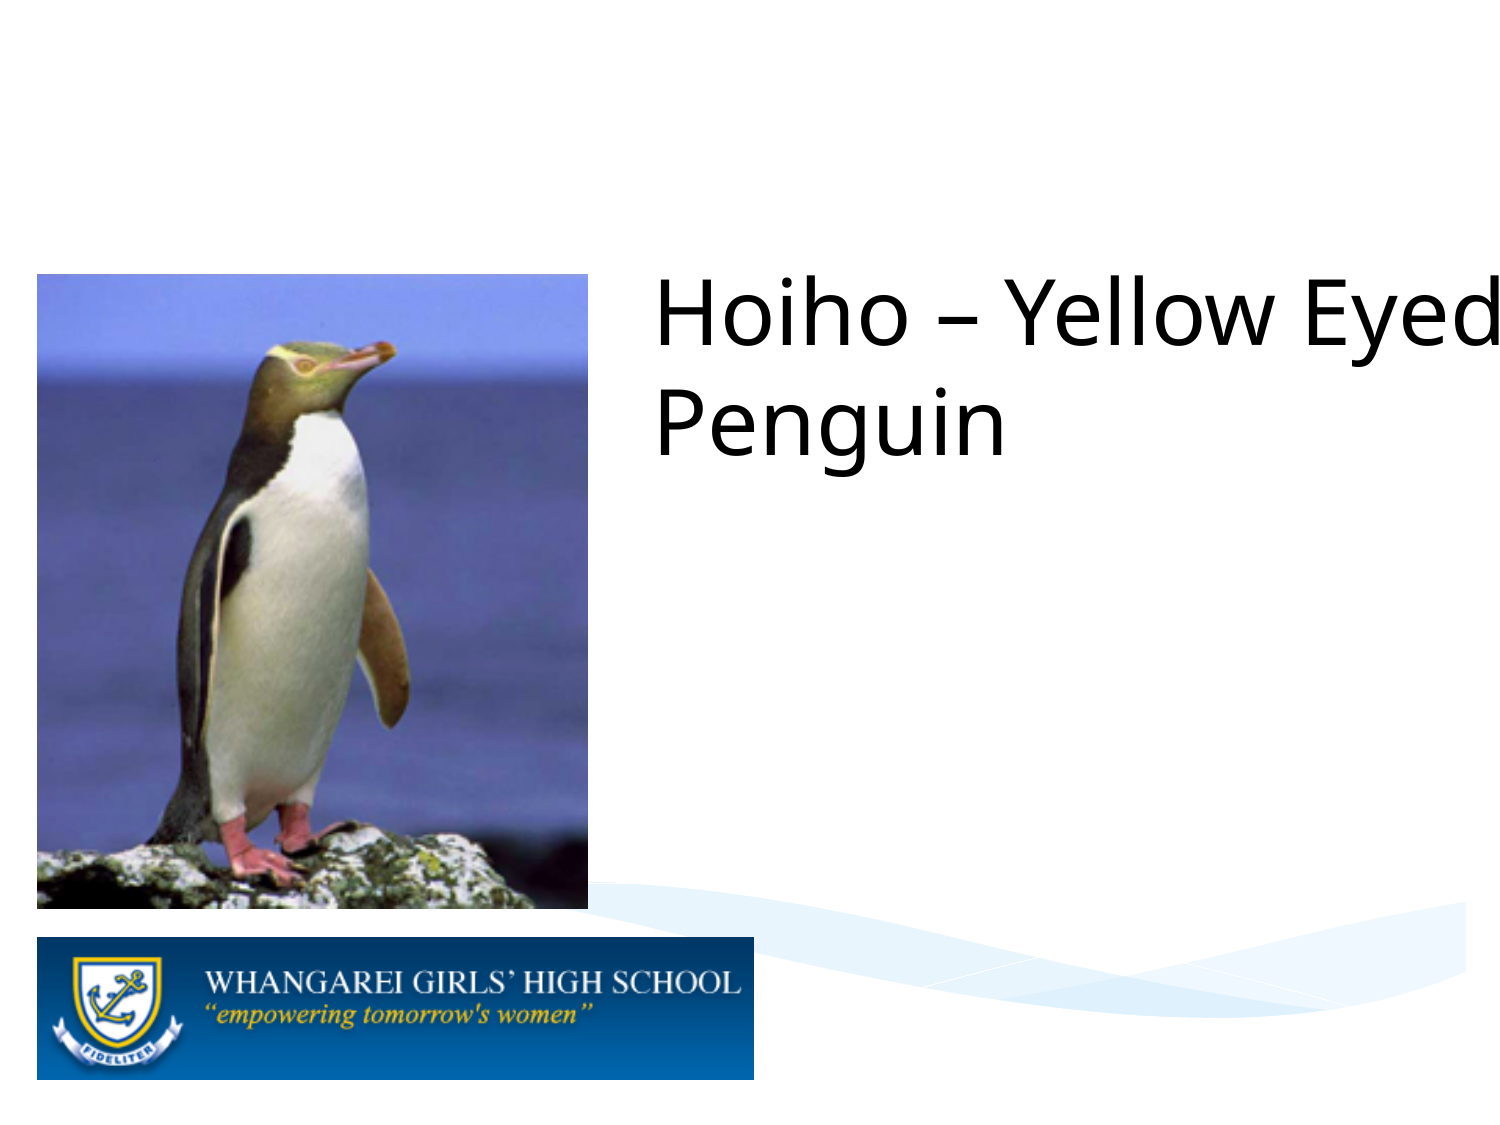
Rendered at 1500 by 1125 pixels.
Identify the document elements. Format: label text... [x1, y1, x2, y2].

picture [37, 937, 754, 1080]
picture [37, 274, 588, 909]
text_box Hoiho – Yellow Eyed Penguin [637, 246, 1500, 482]
